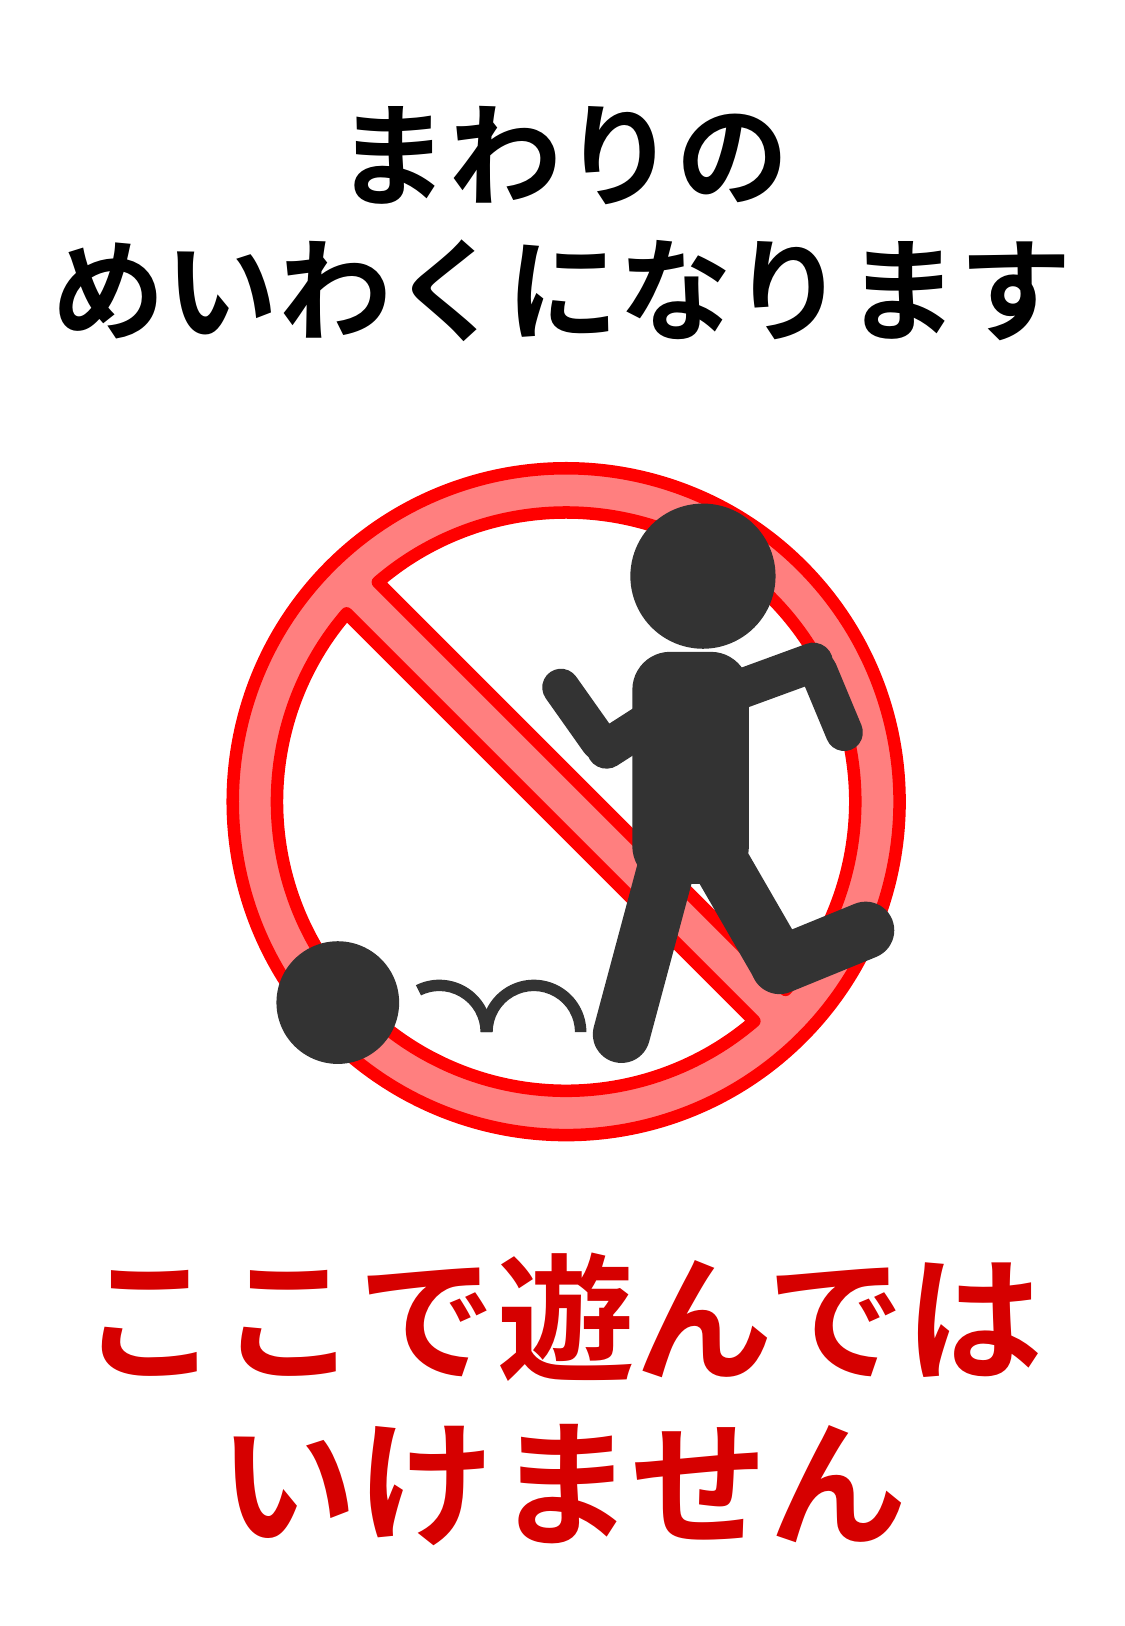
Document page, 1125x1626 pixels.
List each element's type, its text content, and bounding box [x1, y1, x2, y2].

text_box まわりの めいわくになります [1, 77, 1125, 362]
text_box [232, 467, 900, 1136]
text_box ここで遊んでは いけません [1, 1225, 1125, 1571]
